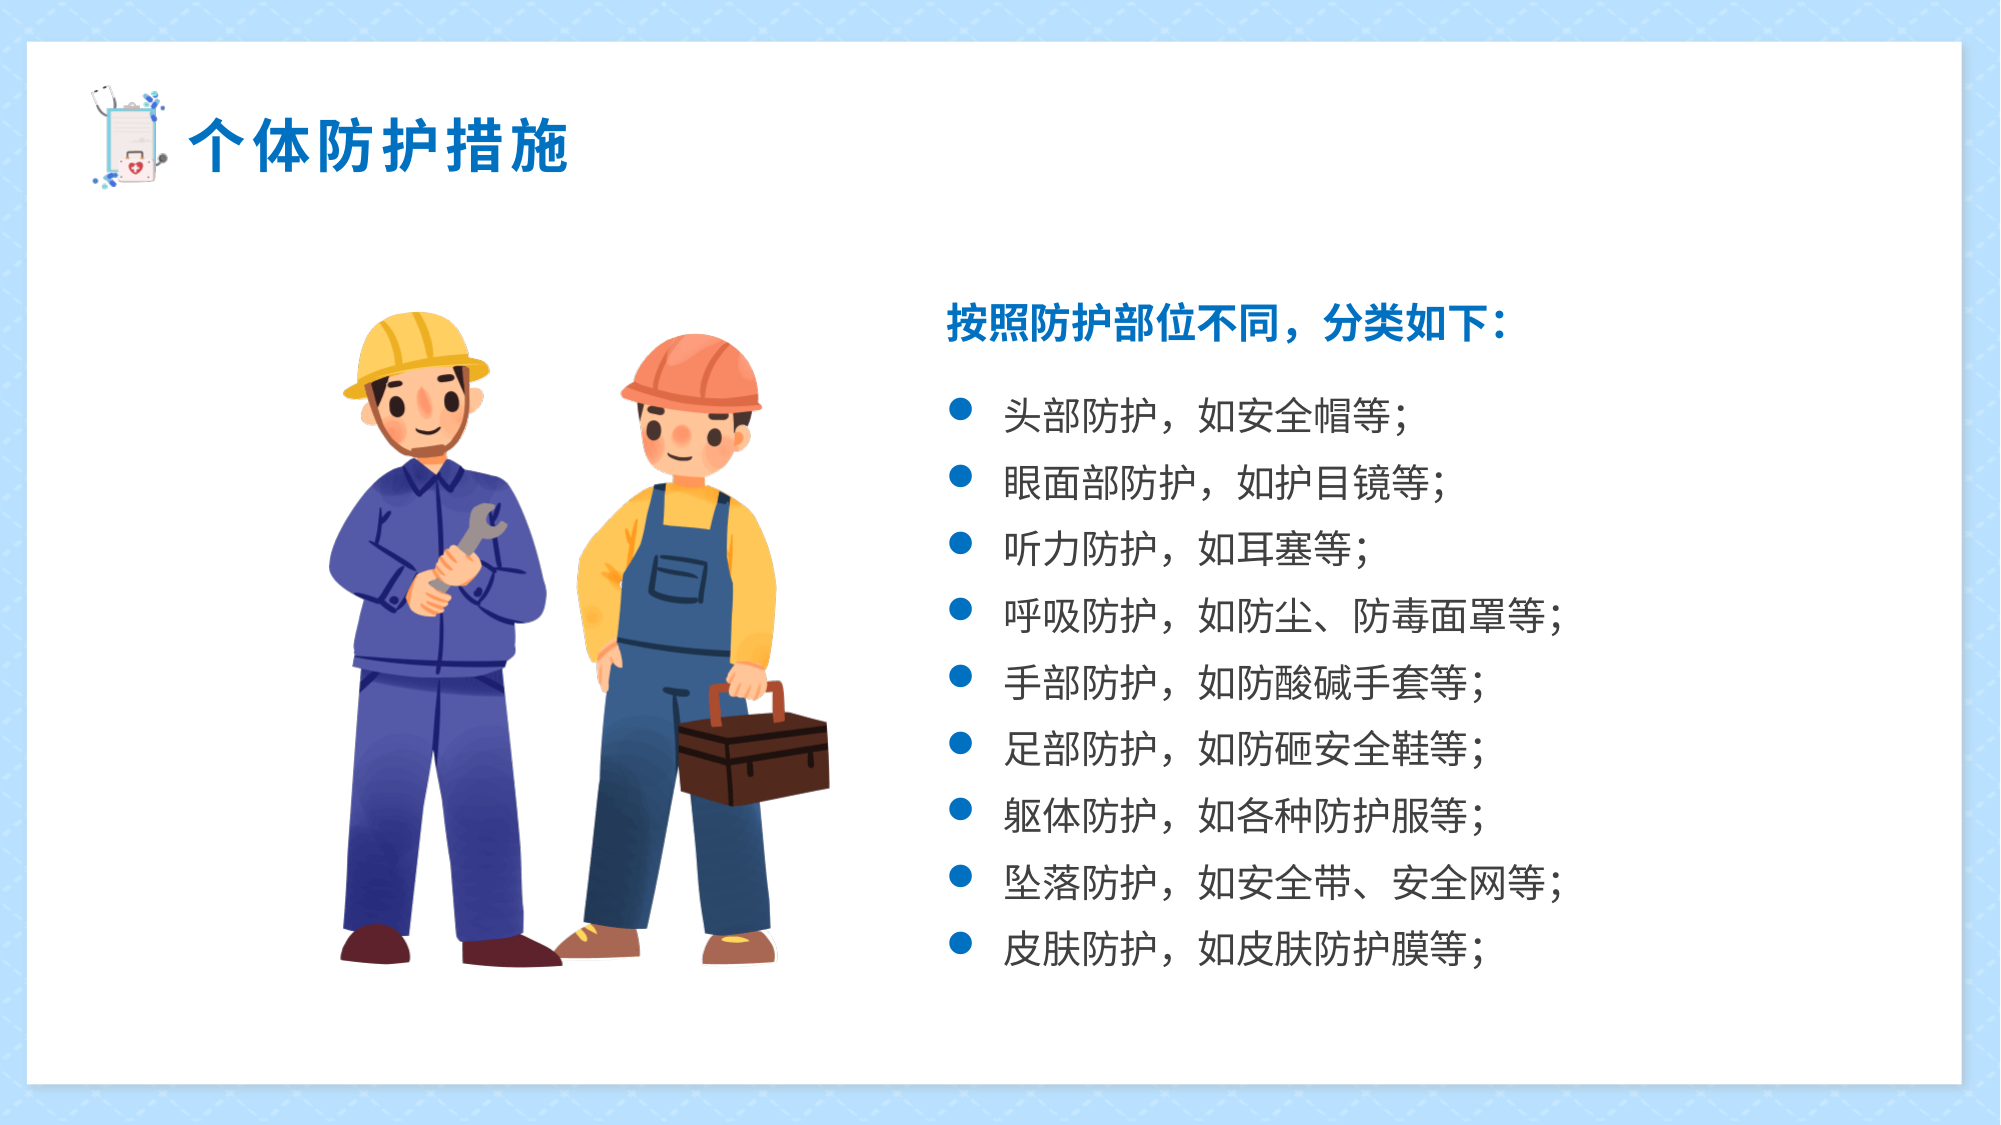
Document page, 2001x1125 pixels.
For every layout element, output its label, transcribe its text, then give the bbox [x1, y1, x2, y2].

text_box 按照防护部位不同，分类如下： [931, 267, 1546, 354]
picture [0, 0, 2000, 1125]
text_box 头部防护，如安全帽等； 眼面部防护，如护目镜等； 听力防护，如耳塞等； 呼吸防护，如防尘、防毒面罩等； 手部防护，如防酸碱手套等； 足部防护，如防砸安全鞋等； 躯体防护，如各种防护服等； 坠落防护，如安全带、安全网等； 皮肤防护，如皮肤防护膜等； [929, 364, 1867, 979]
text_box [64, 78, 607, 206]
